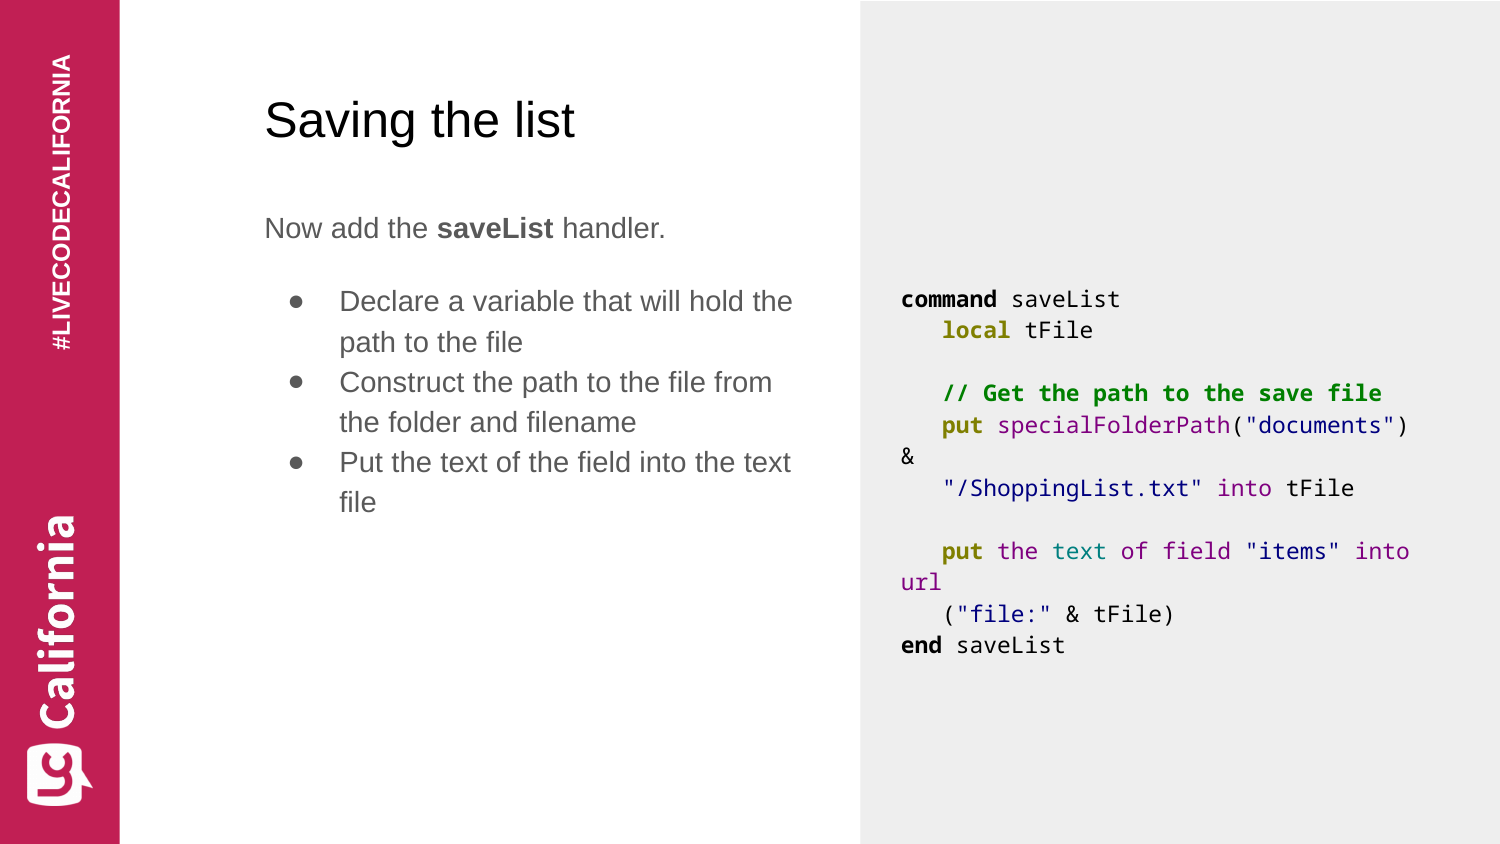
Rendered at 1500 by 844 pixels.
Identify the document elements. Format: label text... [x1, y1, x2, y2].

picture [0, 0, 120, 844]
list Now add the saveList handler. Declare a variable that will hold the path to the file Construct the path to the file from the folder and filename Put the text of the field into the text file [249, 189, 813, 750]
text_box [860, 1, 1500, 844]
title Saving the list [249, 72, 1417, 167]
list command saveList local tFile // Get the path to the save file put specialFolderPath("documents") & "/ShoppingList.txt" into tFile put the text of field "items" into url ("file:" & tFile) end saveList [885, 189, 1449, 750]
